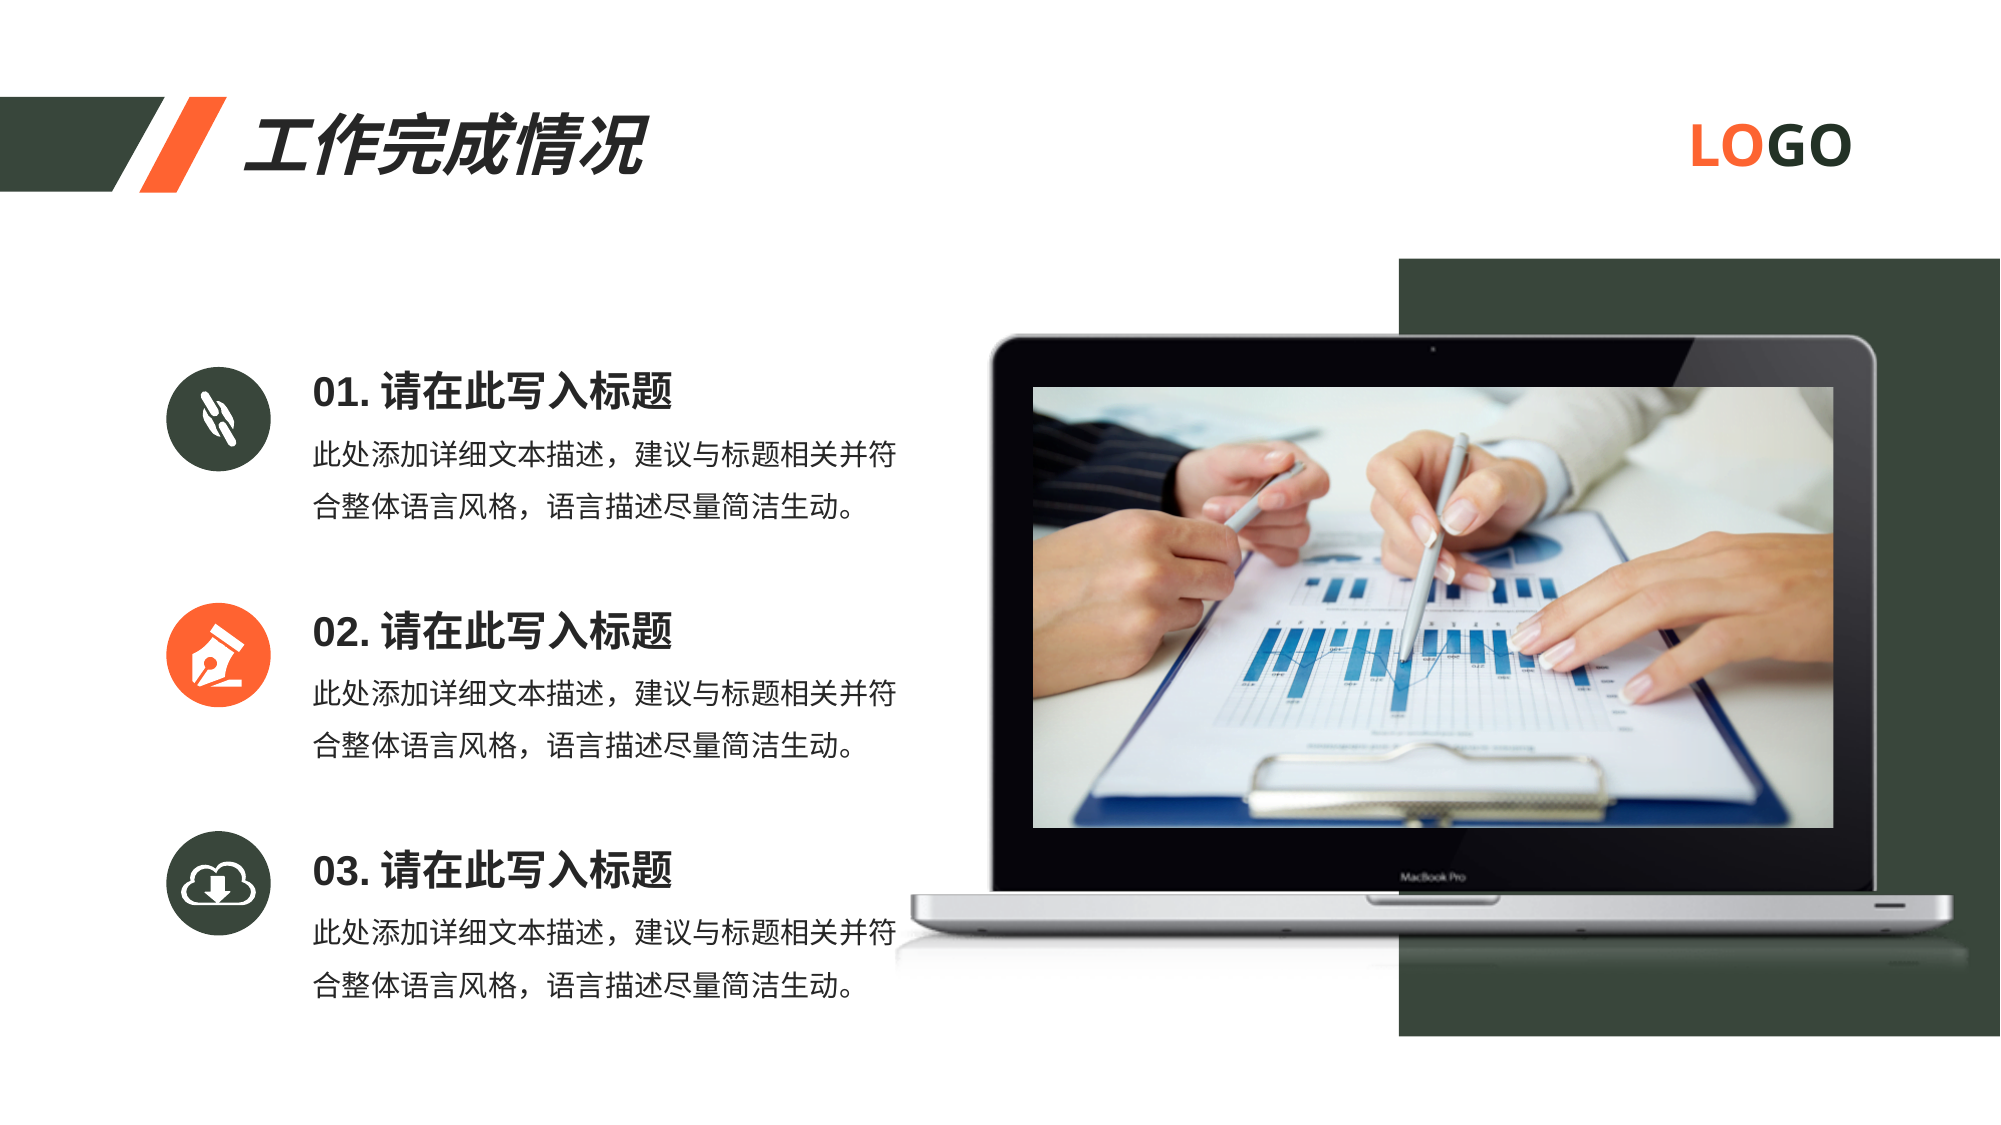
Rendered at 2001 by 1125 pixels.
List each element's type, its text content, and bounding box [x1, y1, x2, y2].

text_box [0, 95, 657, 193]
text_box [166, 258, 2000, 1037]
text_box LOGO [1616, 100, 1926, 186]
